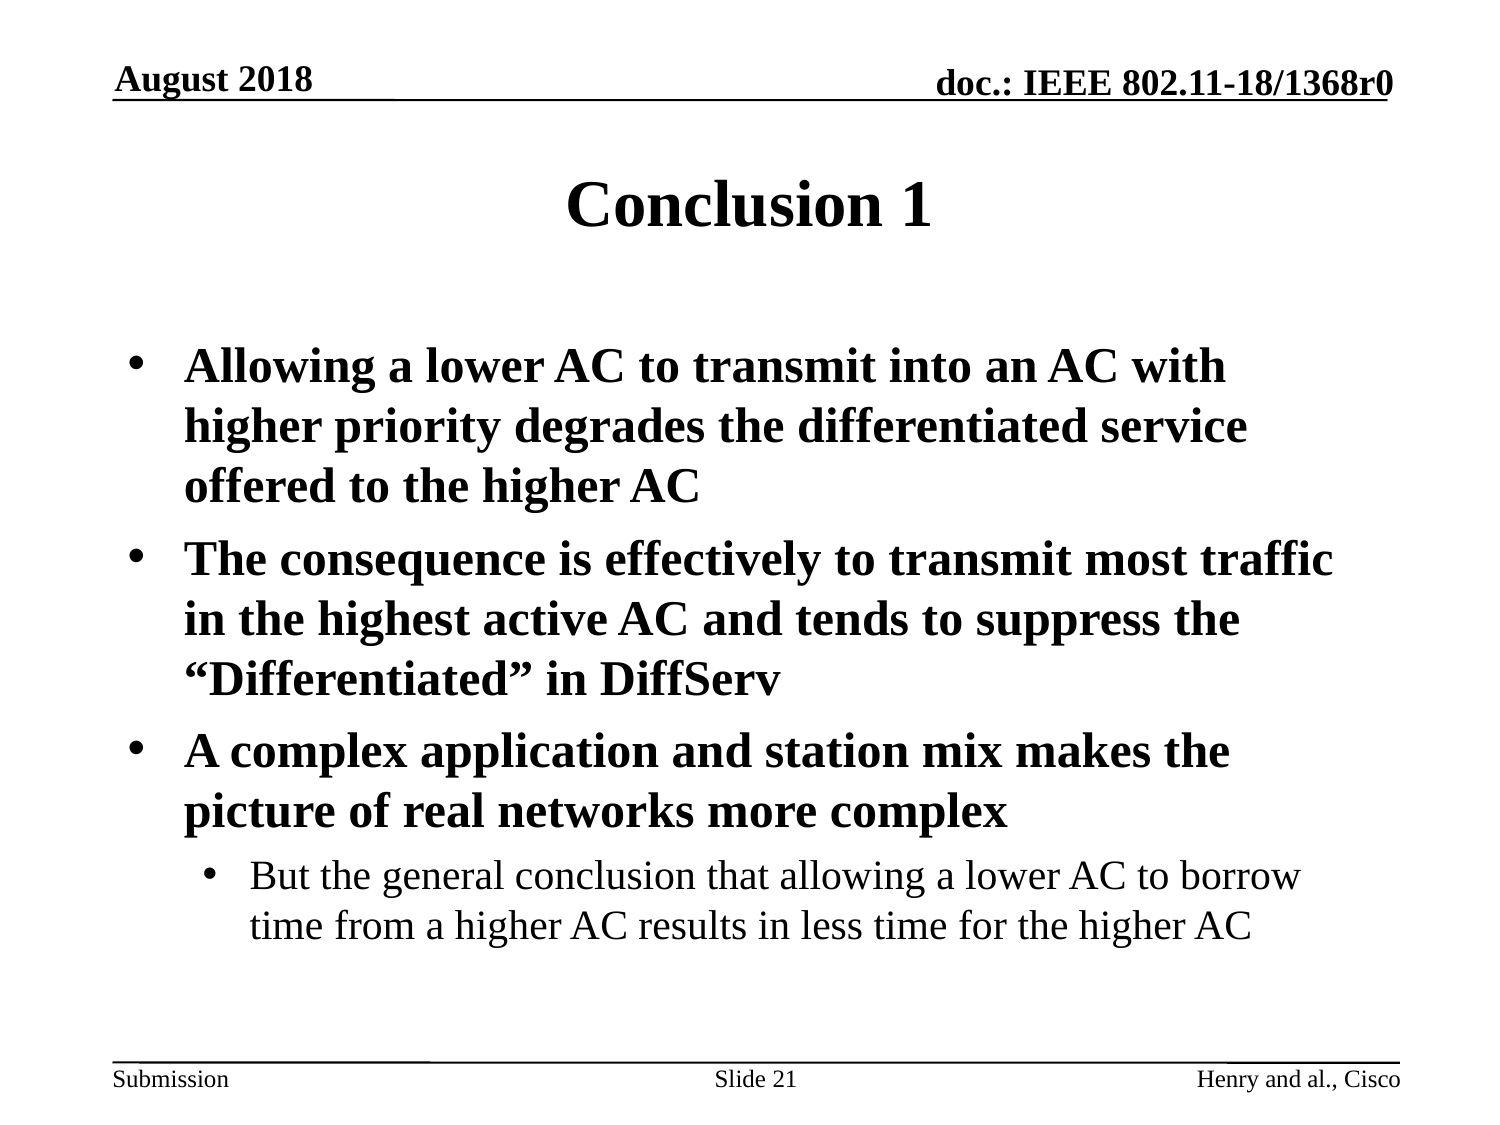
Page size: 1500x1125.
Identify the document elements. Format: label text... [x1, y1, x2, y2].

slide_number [114, 54, 423, 100]
list Allowing a lower AC to transmit into an AC with higher priority degrades the differentiated service offered to the higher AC The consequence is effectively to transmit most traffic in the highest active AC and tends to suppress the “Differentiated” in DiffServ A complex application and station mix makes the picture of real networks more complex But the general conclusion that allowing a lower AC to borrow time from a higher AC results in less time for the higher AC [112, 324, 1388, 1000]
title Conclusion 1 [112, 112, 1388, 288]
slide_number Slide 21 [712, 1061, 800, 1123]
footer Henry and al., Cisco [878, 1061, 1402, 1093]
